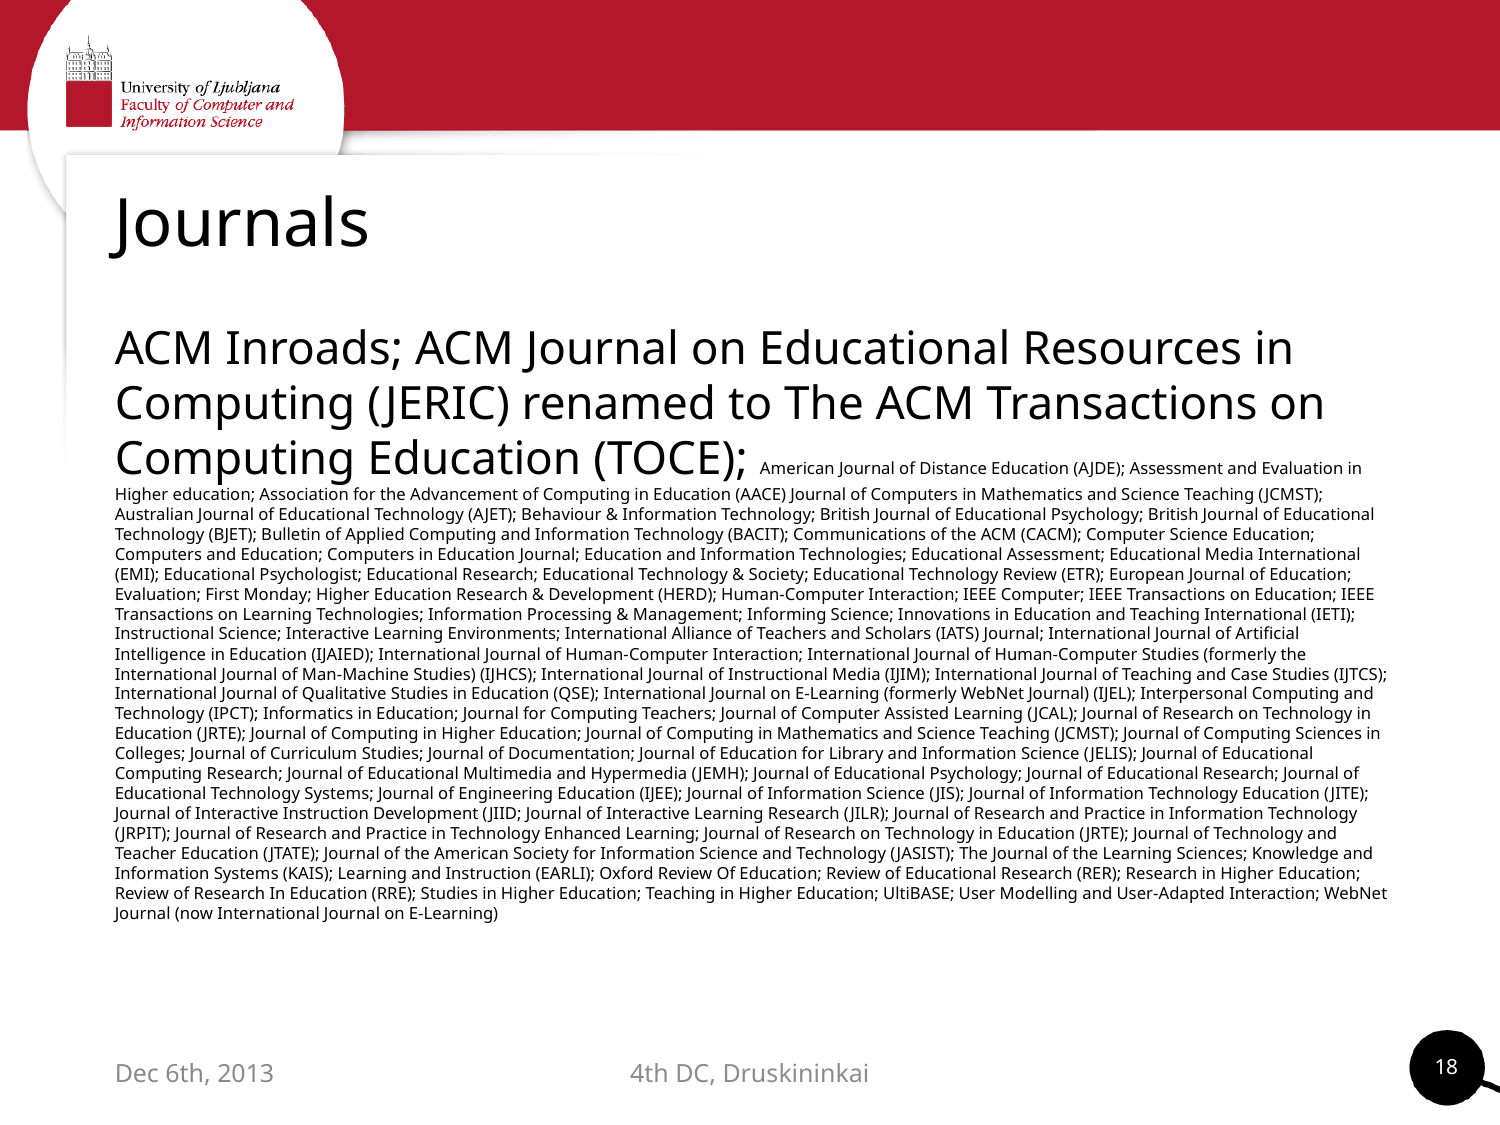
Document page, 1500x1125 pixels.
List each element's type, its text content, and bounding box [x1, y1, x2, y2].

footer 4th DC, Druskininkai [512, 1042, 988, 1103]
title Journals [99, 154, 1405, 286]
list ACM Inroads; ACM Journal on Educational Resources in Computing (JERIC) renamed to The ACM Transactions on Computing Education (TOCE); American Journal of Distance Education (AJDE); Assessment and Evaluation in Higher education; Association for the Advancement of Computing in Education (AACE) Journal of Computers in Mathematics and Science Teaching (JCMST); Australian Journal of Educational Technology (AJET); Behaviour & Information Technology; British Journal of Educational Psychology; British Journal of Educational Technology (BJET); Bulletin of Applied Computing and Information Technology (BACIT); Communications of the ACM (CACM); Computer Science Education; Computers and Education; Computers in Education Journal; Education and Information Technologies; Educational Assessment; Educational Media International (EMI); Educational Psychologist; Educational Research; Educational Technology & Society; Educational Technology Review (ETR); European Journal of Education; Evaluation; First Monday; Higher Education Research & Development (HERD); Human-Computer Interaction; IEEE Computer; IEEE Transactions on Education; IEEE Transactions on Learning Technologies; Information Processing & Management; Informing Science; Innovations in Education and Teaching International (IETI); Instructional Science; Interactive Learning Environments; International Alliance of Teachers and Scholars (IATS) Journal; International Journal of Artificial Intelligence in Education (IJAIED); International Journal of Human-Computer Interaction; International Journal of Human-Computer Studies (formerly the International Journal of Man-Machine Studies) (IJHCS); International Journal of Instructional Media (IJIM); International Journal of Teaching and Case Studies (IJTCS); International Journal of Qualitative Studies in Education (QSE); International Journal on E-Learning (formerly WebNet Journal) (IJEL); Interpersonal Computing and Technology (IPCT); Informatics in Education; Journal for Computing Teachers; Journal of Computer Assisted Learning (JCAL); Journal of Research on Technology in Education (JRTE); Journal of Computing in Higher Education; Journal of Computing in Mathematics and Science Teaching (JCMST); Journal of Computing Sciences in Colleges; Journal of Curriculum Studies; Journal of Documentation; Journal of Education for Library and Information Science (JELIS); Journal of Educational Computing Research; Journal of Educational Multimedia and Hypermedia (JEMH); Journal of Educational Psychology; Journal of Educational Research; Journal of Educational Technology Systems; Journal of Engineering Education (IJEE); Journal of Information Science (JIS); Journal of Information Technology Education (JITE); Journal of Interactive Instruction Development (JIID; Journal of Interactive Learning Research (JILR); Journal of Research and Practice in Information Technology (JRPIT); Journal of Research and Practice in Technology Enhanced Learning; Journal of Research on Technology in Education (JRTE); Journal of Technology and Teacher Education (JTATE); Journal of the American Society for Information Science and Technology (JASIST); The Journal of the Learning Sciences; Knowledge and Information Systems (KAIS); Learning and Instruction (EARLI); Oxford Review Of Education; Review of Educational Research (RER); Research in Higher Education; Review of Research In Education (RRE); Studies in Higher Education; Teaching in Higher Education; UltiBASE; User Modelling and User-Adapted Interaction; WebNet Journal (now International Journal on E-Learning) [99, 311, 1405, 1016]
slide_number 18 [1404, 1034, 1488, 1101]
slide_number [99, 1042, 450, 1103]
picture [0, 0, 1500, 1125]
